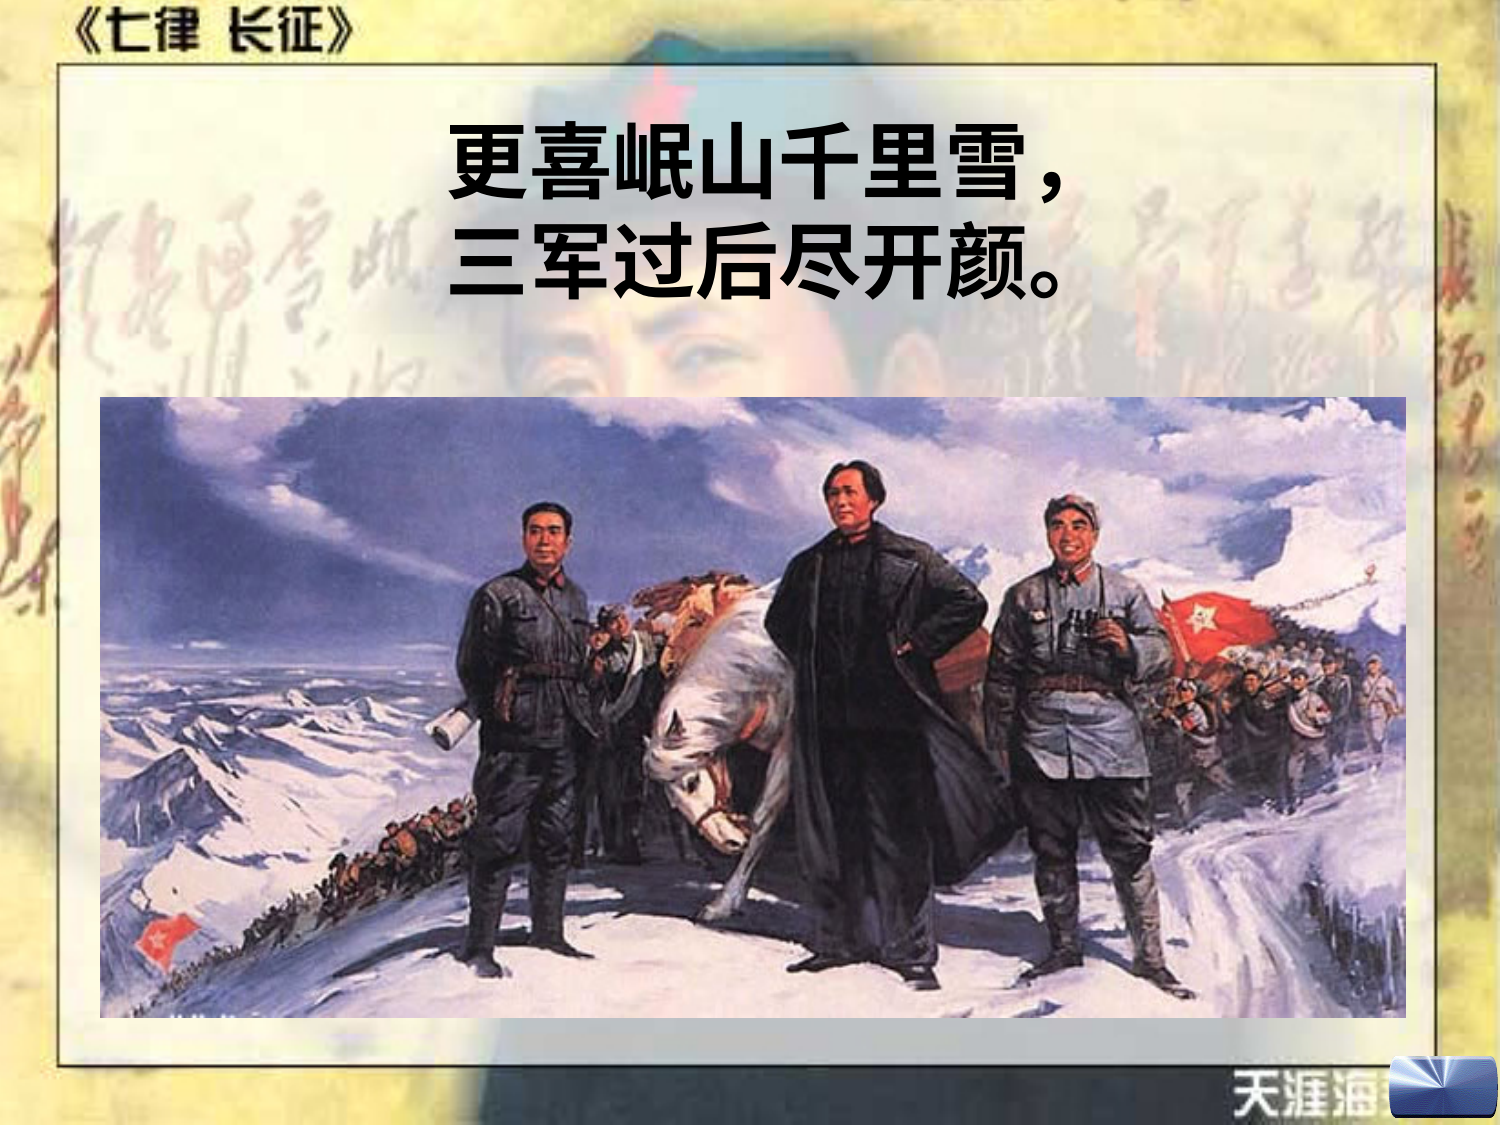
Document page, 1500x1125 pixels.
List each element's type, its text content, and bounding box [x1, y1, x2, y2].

text_box 更喜岷山千里雪， 三军过后尽开颜。 [430, 101, 1164, 317]
picture [0, 0, 1500, 1125]
